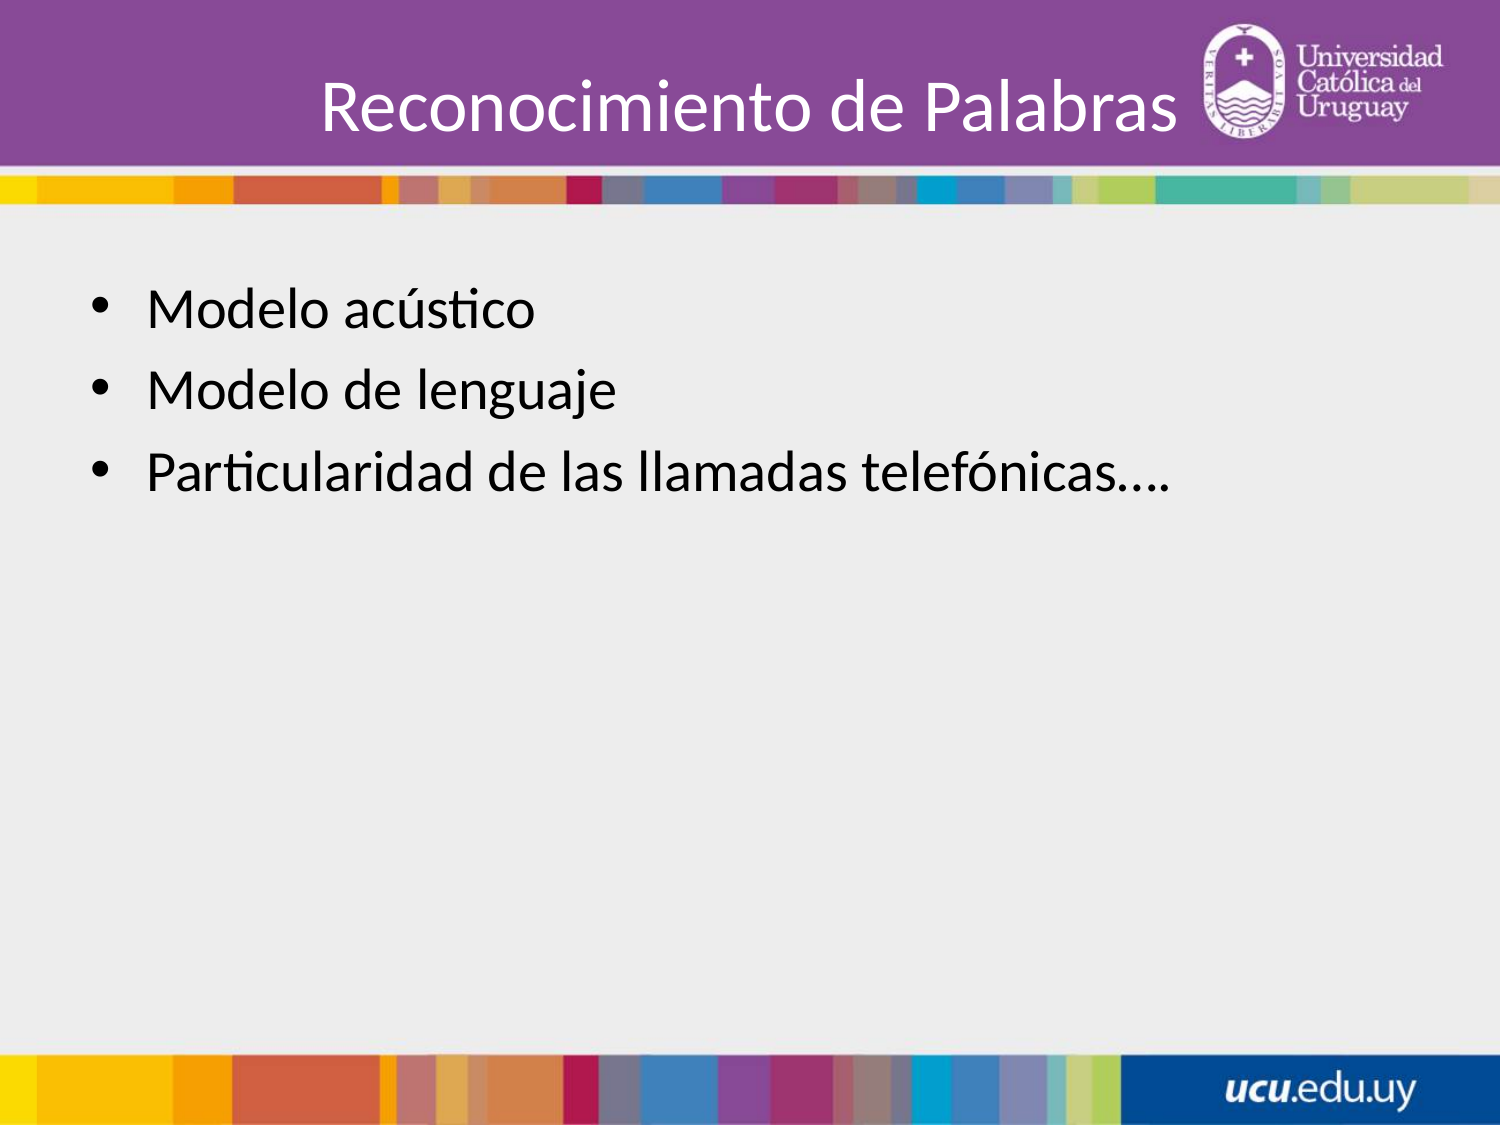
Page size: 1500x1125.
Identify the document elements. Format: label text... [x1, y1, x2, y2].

title Reconocimiento de Palabras [75, 7, 1425, 195]
picture [0, 0, 1500, 1125]
list Modelo acústico Modelo de lenguaje Particularidad de las llamadas telefónicas…. [75, 262, 1425, 1005]
